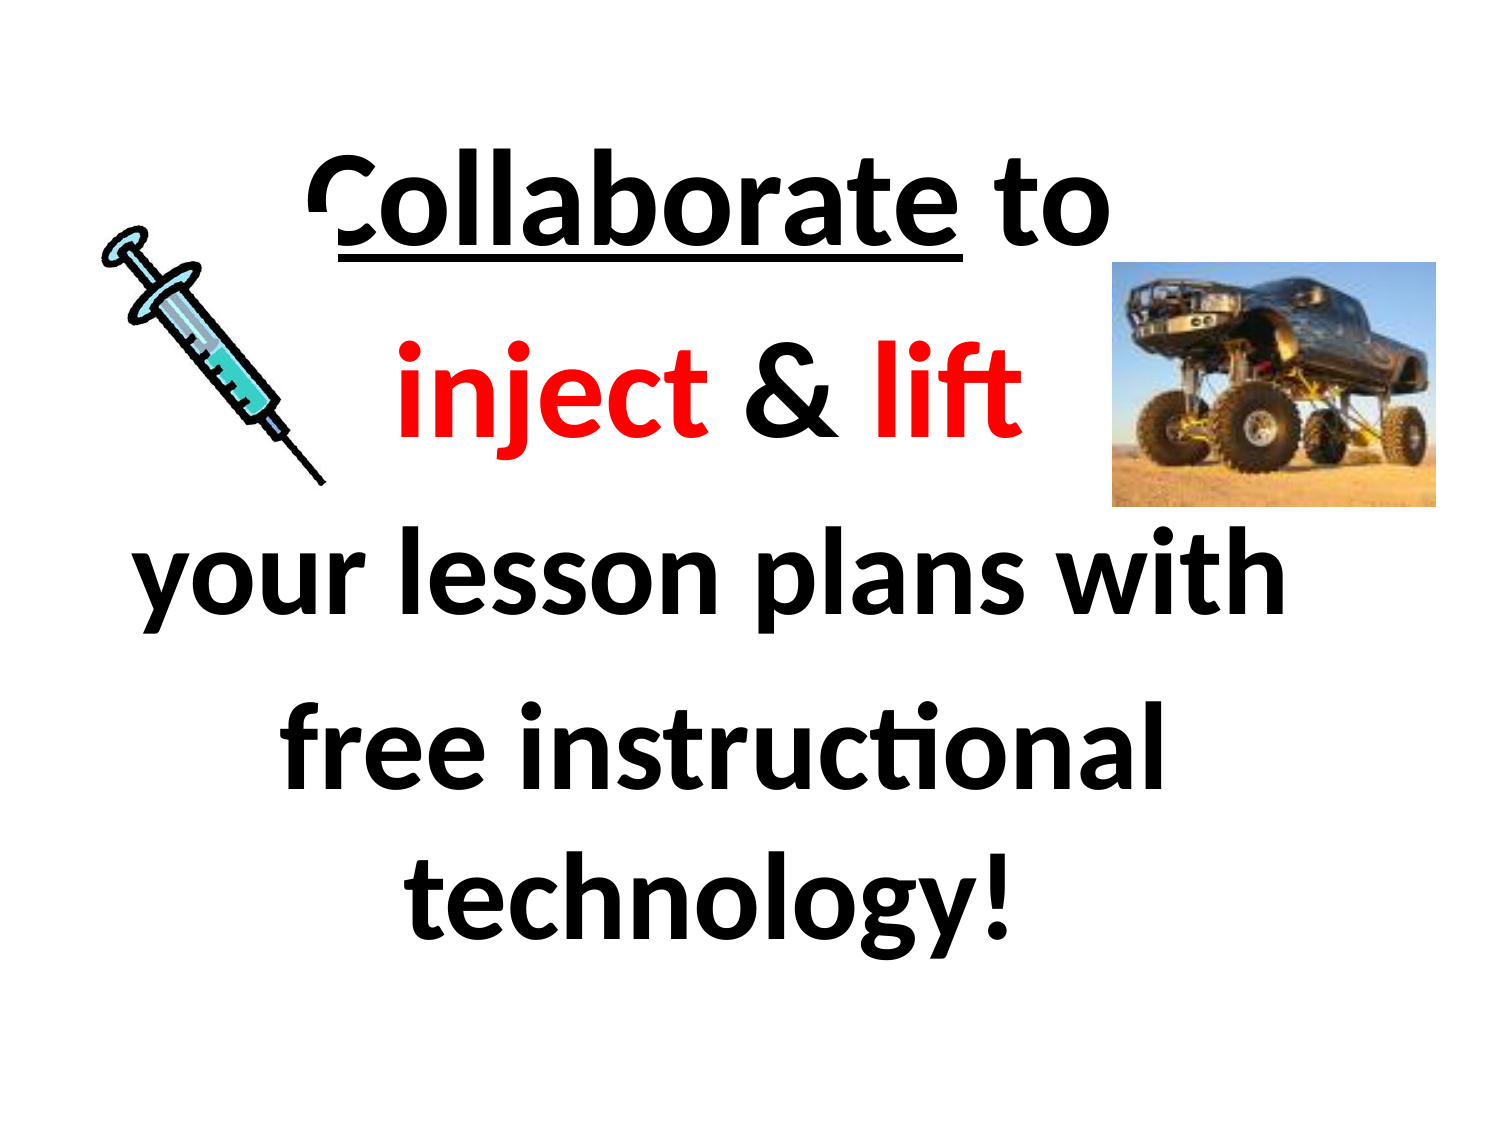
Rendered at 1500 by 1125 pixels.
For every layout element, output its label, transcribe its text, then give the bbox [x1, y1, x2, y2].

picture [87, 212, 338, 501]
subtitle Collaborate to inject & lift your lesson plans with free instructional technology! [0, 99, 1450, 1038]
picture [1112, 262, 1436, 507]
